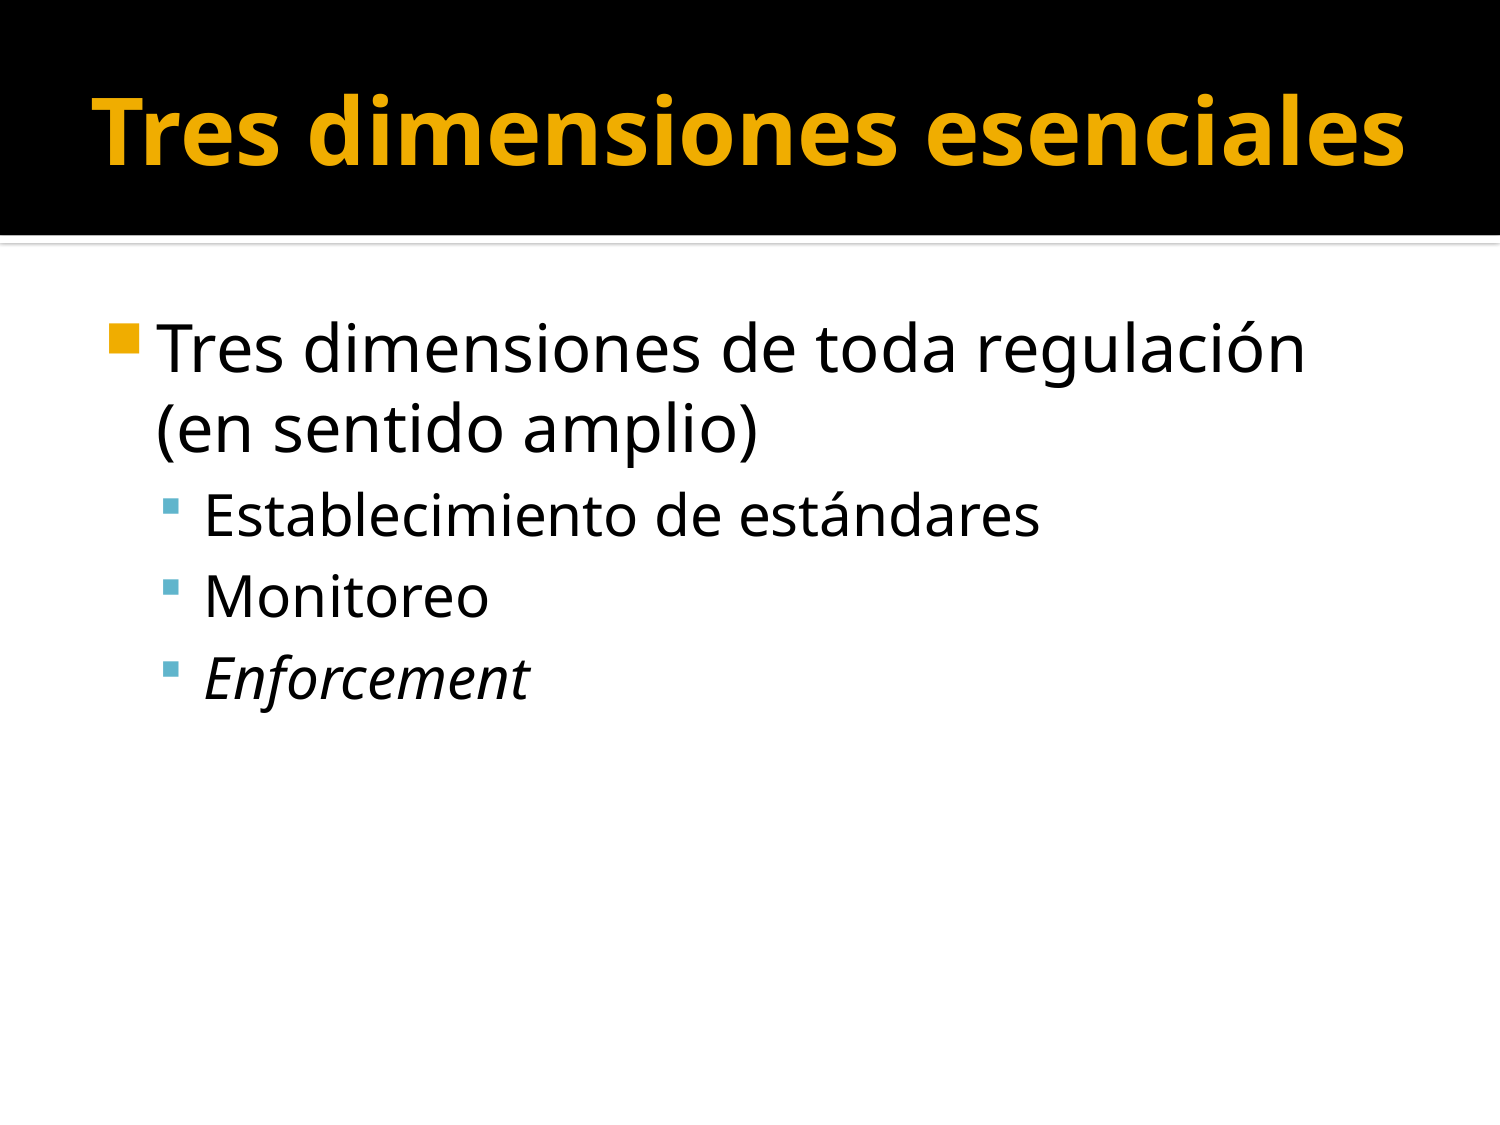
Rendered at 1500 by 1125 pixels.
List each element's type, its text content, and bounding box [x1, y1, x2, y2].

title Tres dimensiones esenciales [75, 25, 1425, 231]
list Tres dimensiones de toda regulación (en sentido amplio) Establecimiento de estándares Monitoreo Enforcement [75, 291, 1425, 1050]
